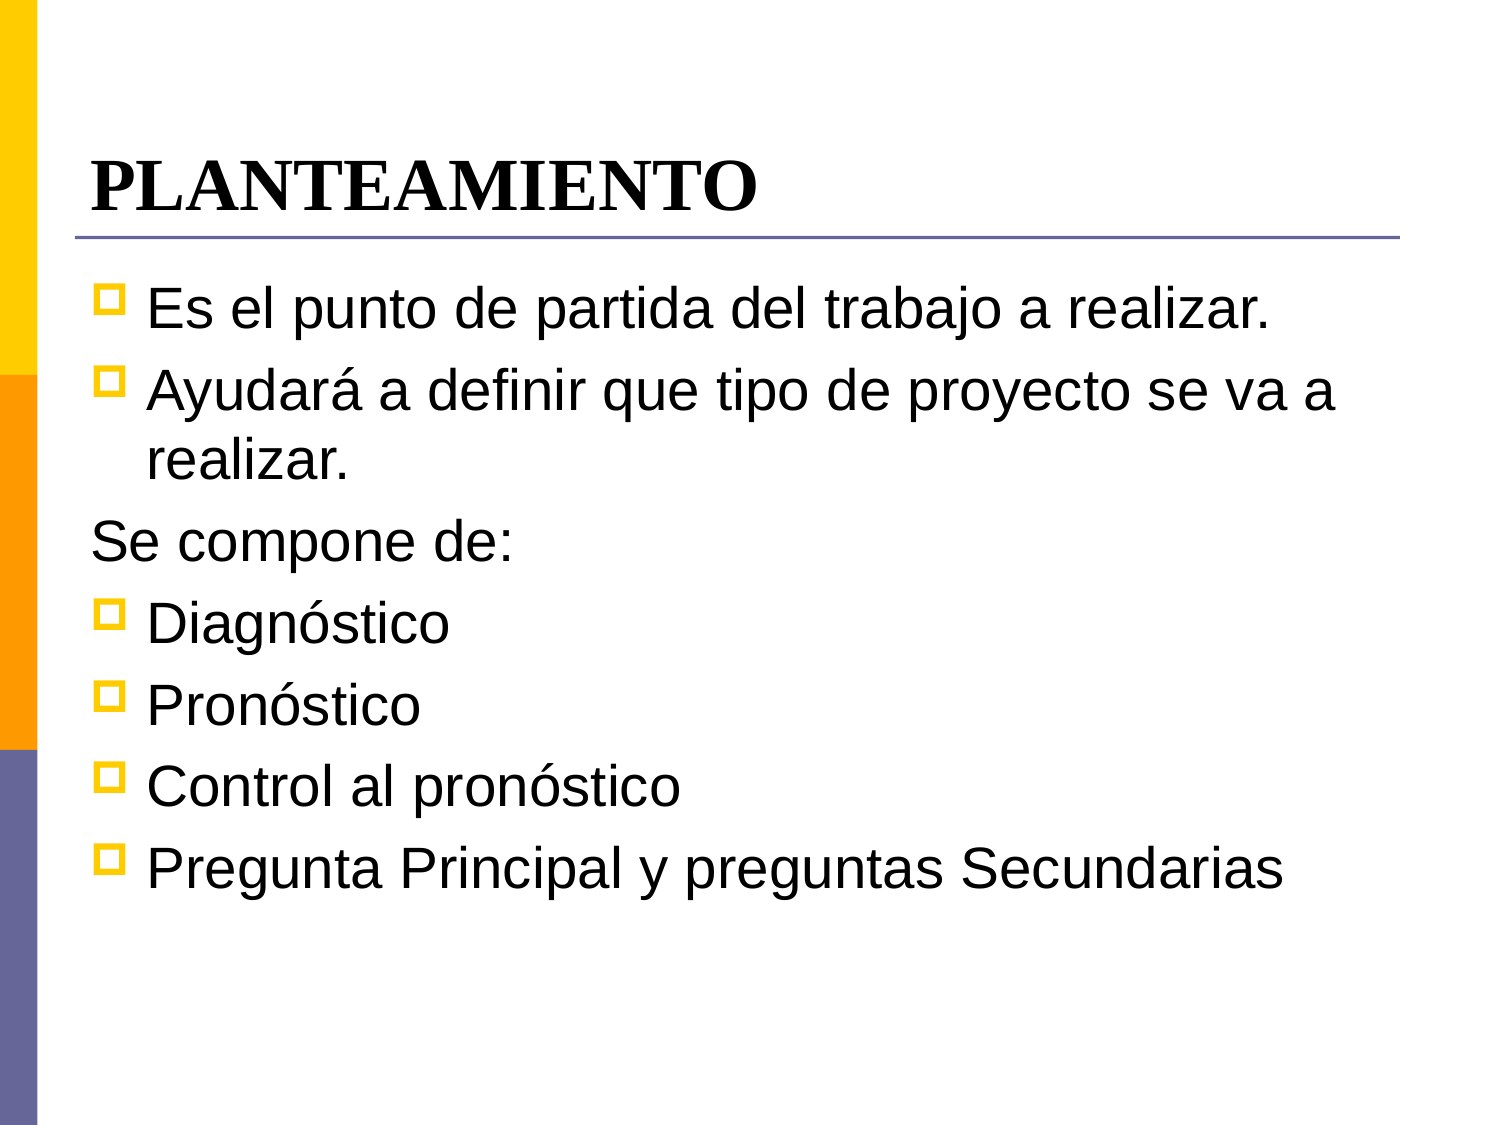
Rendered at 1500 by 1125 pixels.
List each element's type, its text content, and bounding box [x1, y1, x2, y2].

list Es el punto de partida del trabajo a realizar. Ayudará a definir que tipo de proyecto se va a realizar. Se compone de: Diagnóstico Pronóstico Control al pronóstico Pregunta Principal y preguntas Secundarias [75, 262, 1425, 1006]
title PLANTEAMIENTO [75, 45, 1425, 233]
